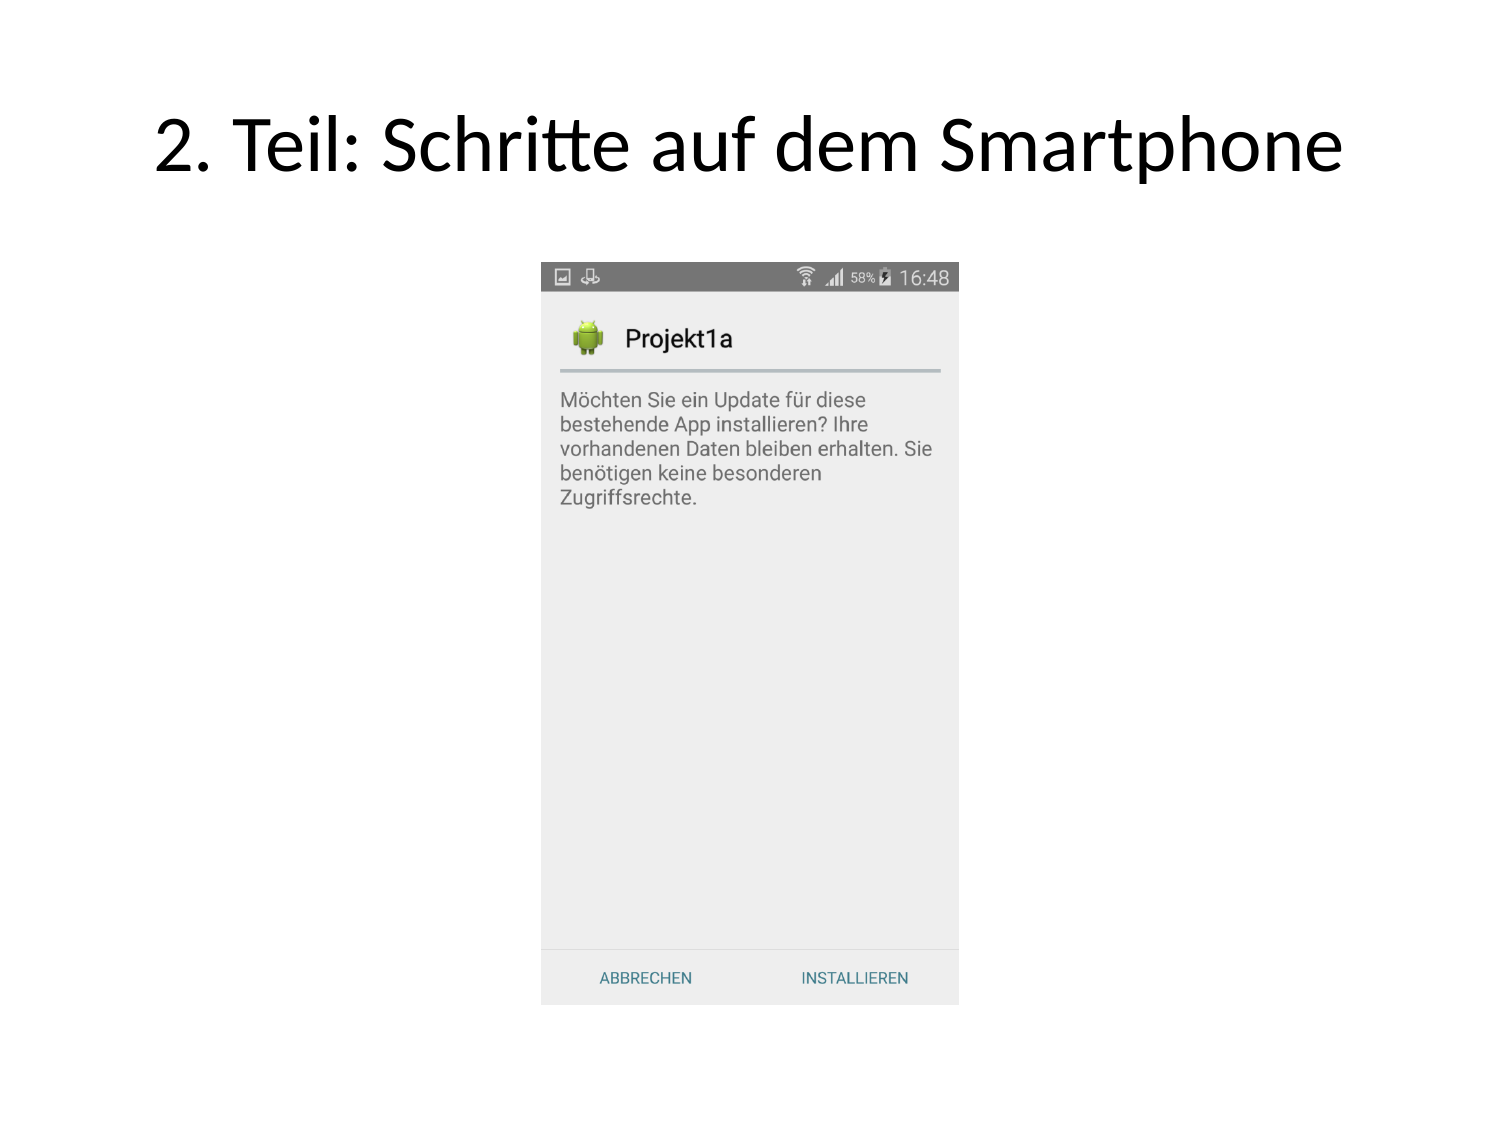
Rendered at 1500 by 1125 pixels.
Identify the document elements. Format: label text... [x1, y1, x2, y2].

title 2. Teil: Schritte auf dem Smartphone [75, 45, 1425, 233]
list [540, 262, 959, 1006]
